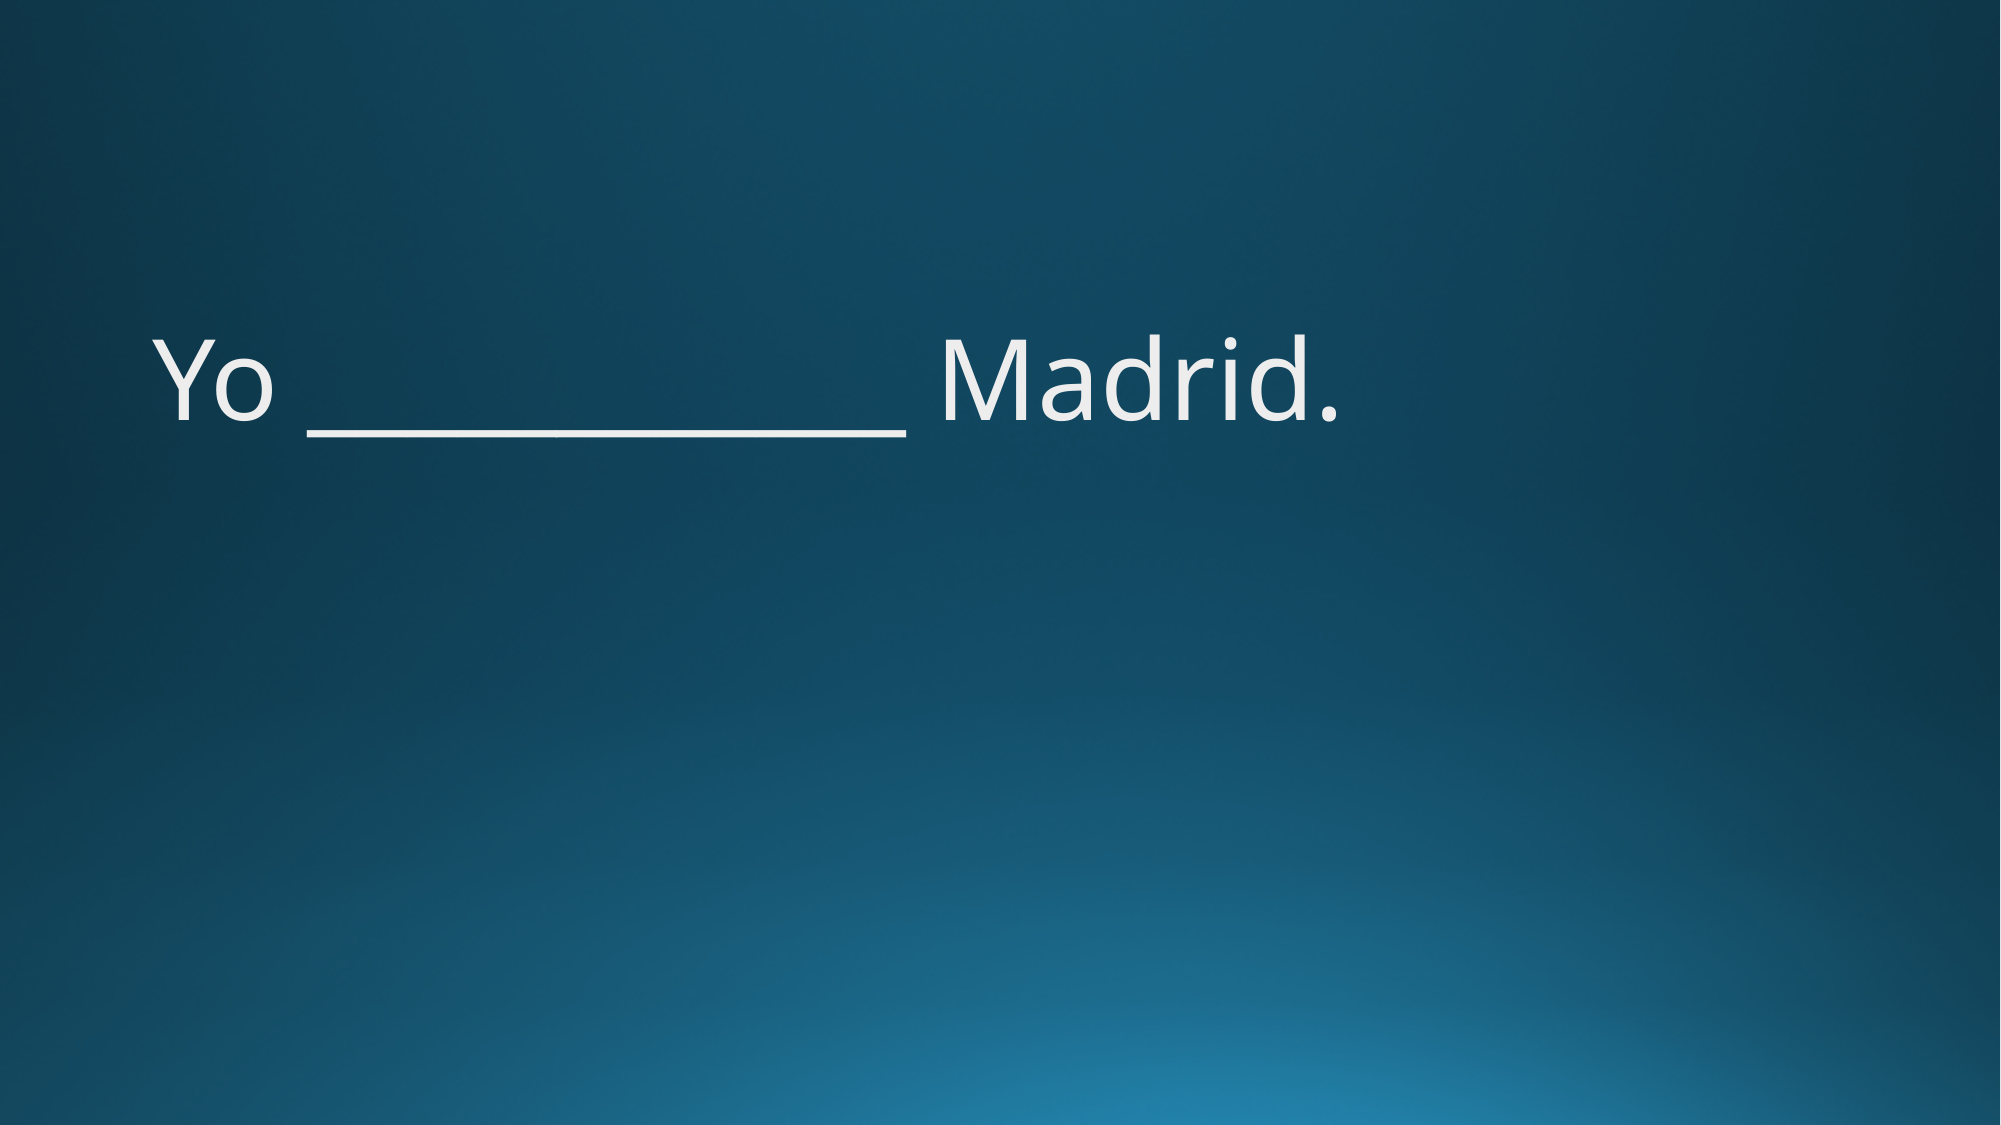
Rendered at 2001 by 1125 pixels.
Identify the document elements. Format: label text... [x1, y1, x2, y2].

text_box Yo ____________ Madrid. [137, 59, 1863, 897]
picture [0, 0, 2001, 1125]
